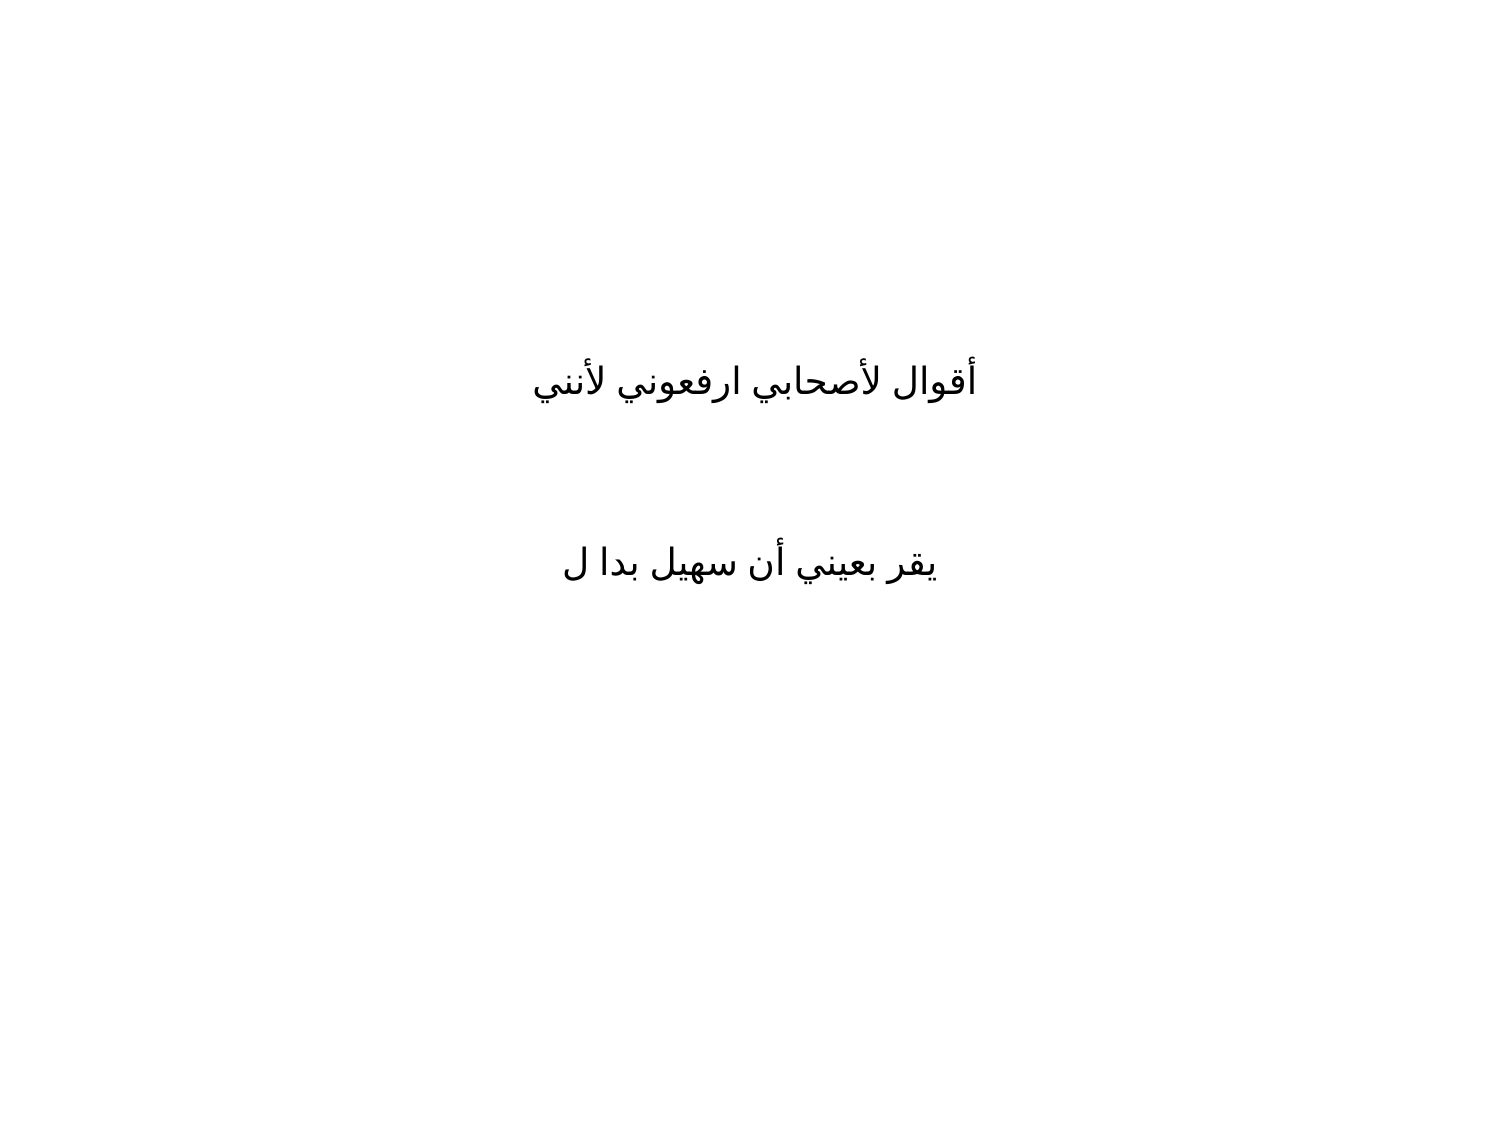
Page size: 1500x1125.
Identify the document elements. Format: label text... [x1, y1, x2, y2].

title أقوال لأصحابي ارفعوني لأنني يقر بعيني أن سهيل بدا ل [112, 349, 1388, 591]
